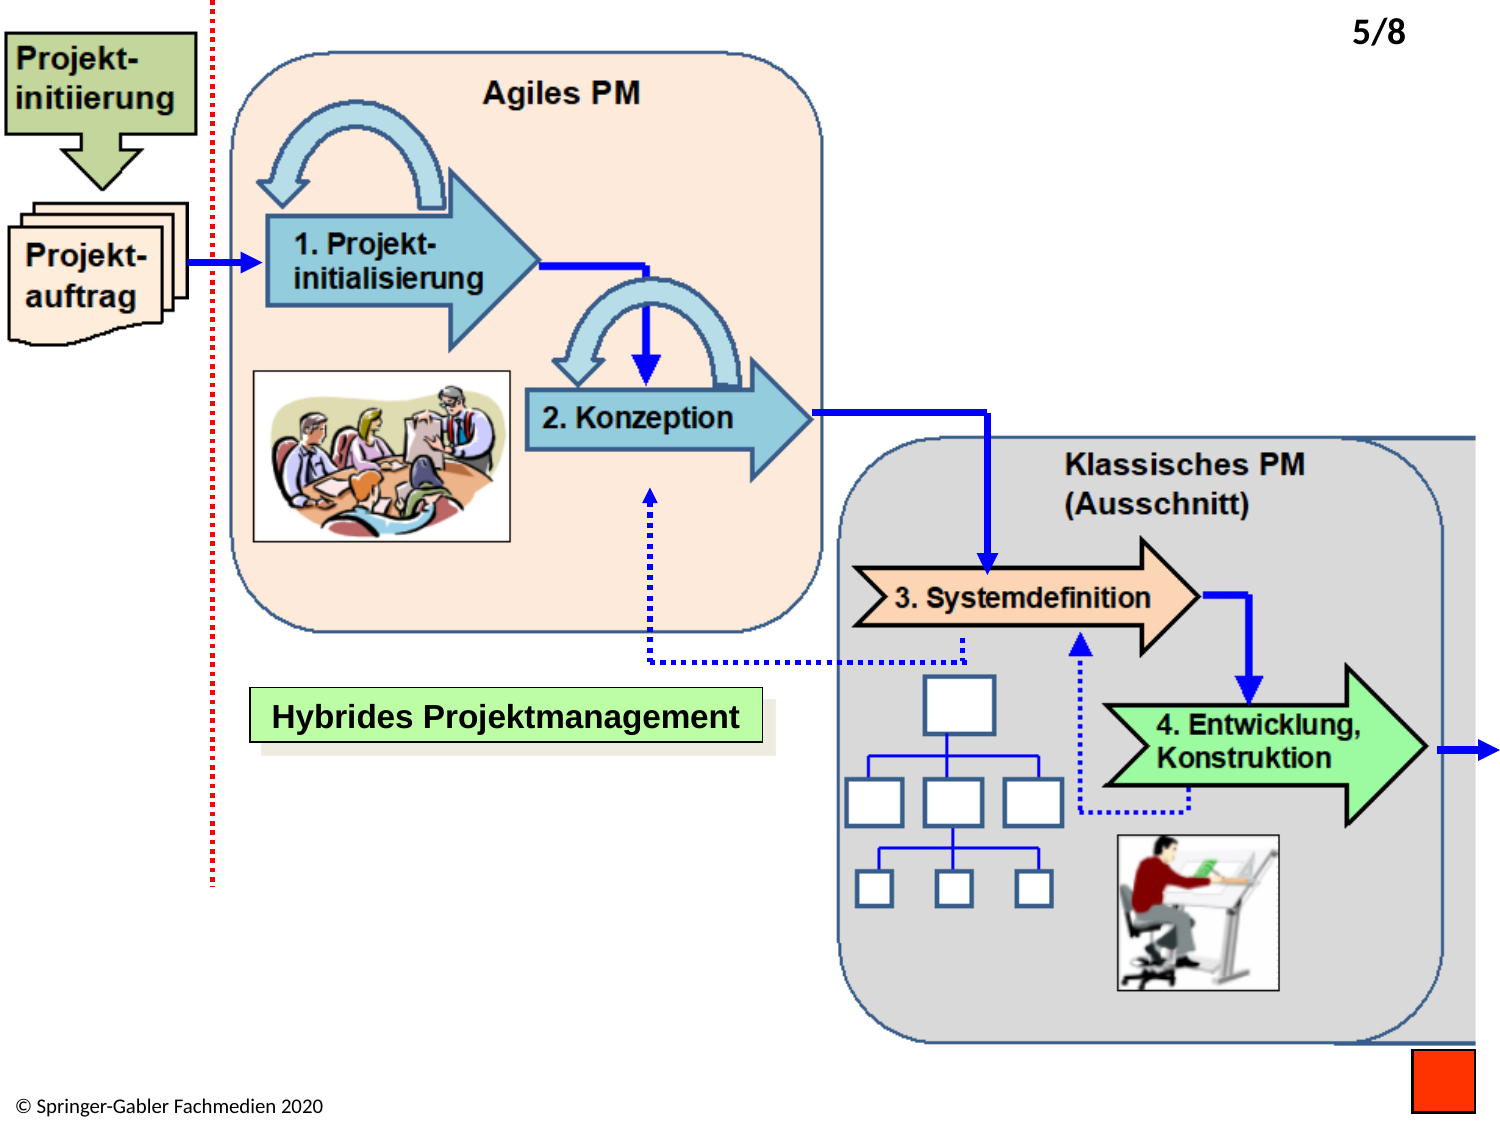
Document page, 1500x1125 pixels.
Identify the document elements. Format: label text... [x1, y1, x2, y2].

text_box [0, 24, 204, 196]
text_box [0, 199, 190, 351]
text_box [824, 424, 1500, 1052]
text_box [1412, 1061, 1475, 1113]
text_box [224, 37, 830, 643]
text_box Hybrides Projektmanagement [249, 687, 763, 743]
